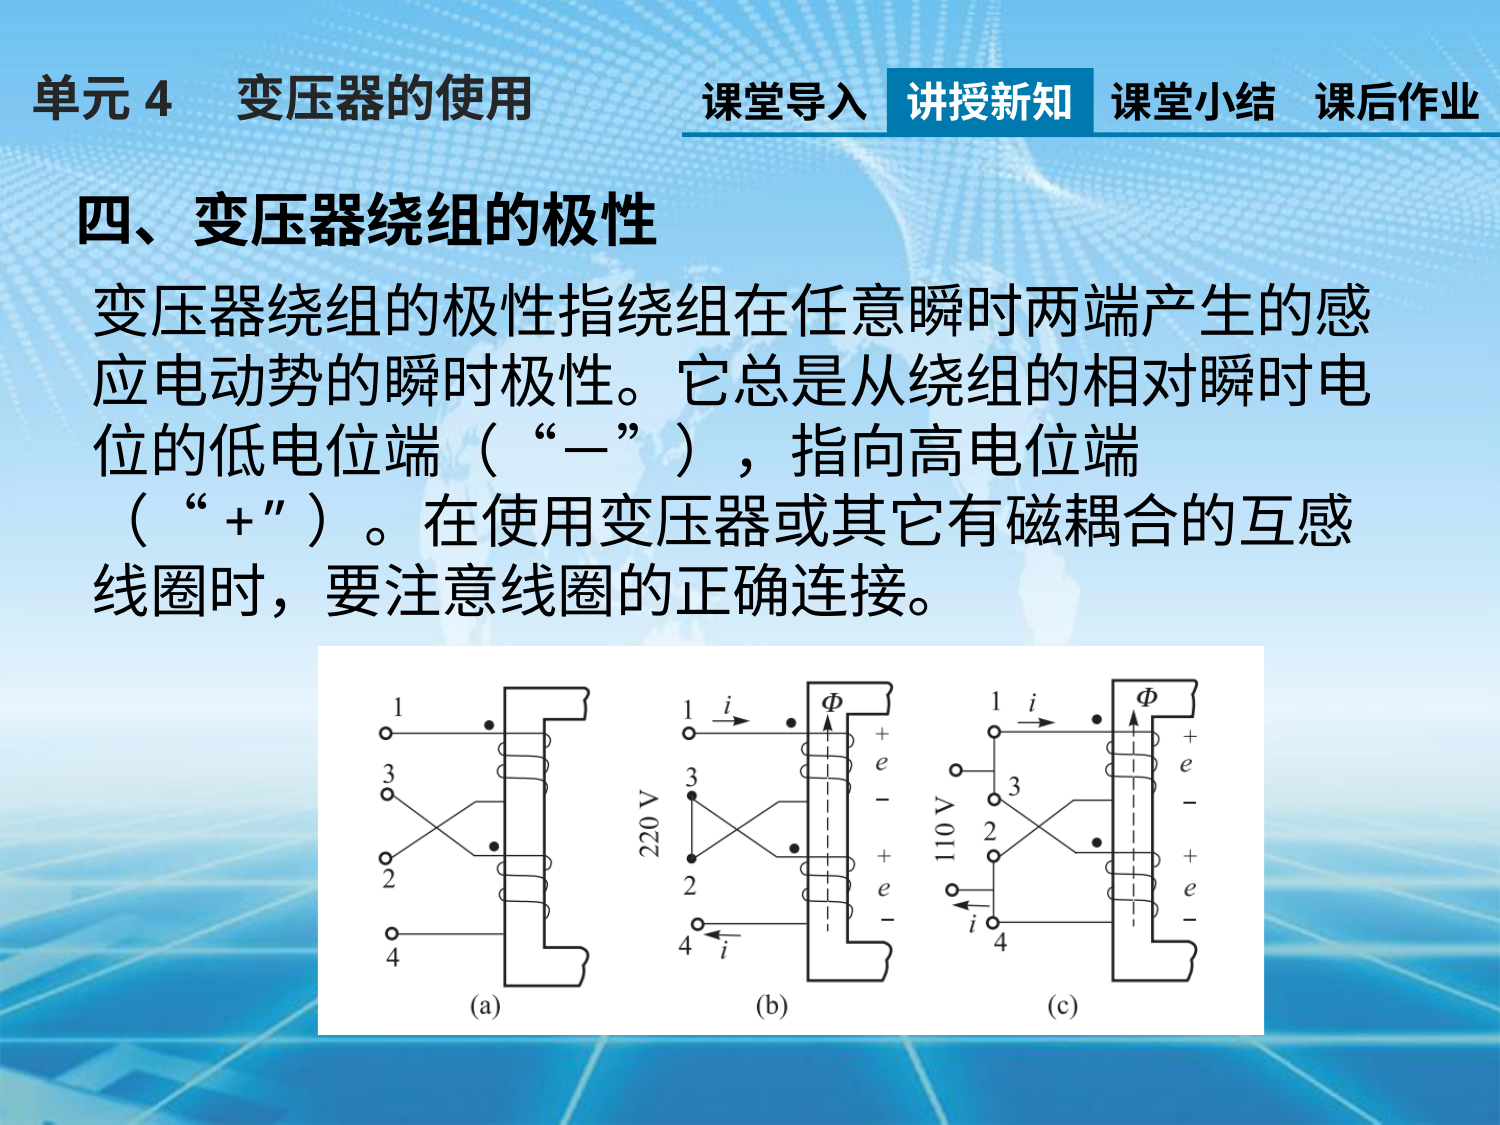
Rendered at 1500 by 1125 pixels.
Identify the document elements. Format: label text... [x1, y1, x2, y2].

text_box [16, 59, 1500, 135]
text_box 变压器绕组的极性指绕组在任意瞬时两端产生的感应电动势的瞬时极性。它总是从绕组的相对瞬时电位的低电位端（“－”），指向高电位端（“+”）。在使用变压器或其它有磁耦合的互感线圈时，要注意线圈的正确连接。 [76, 267, 1424, 1010]
text_box 四、变压器绕组的极性 [60, 173, 1500, 263]
picture [0, 0, 1500, 1125]
